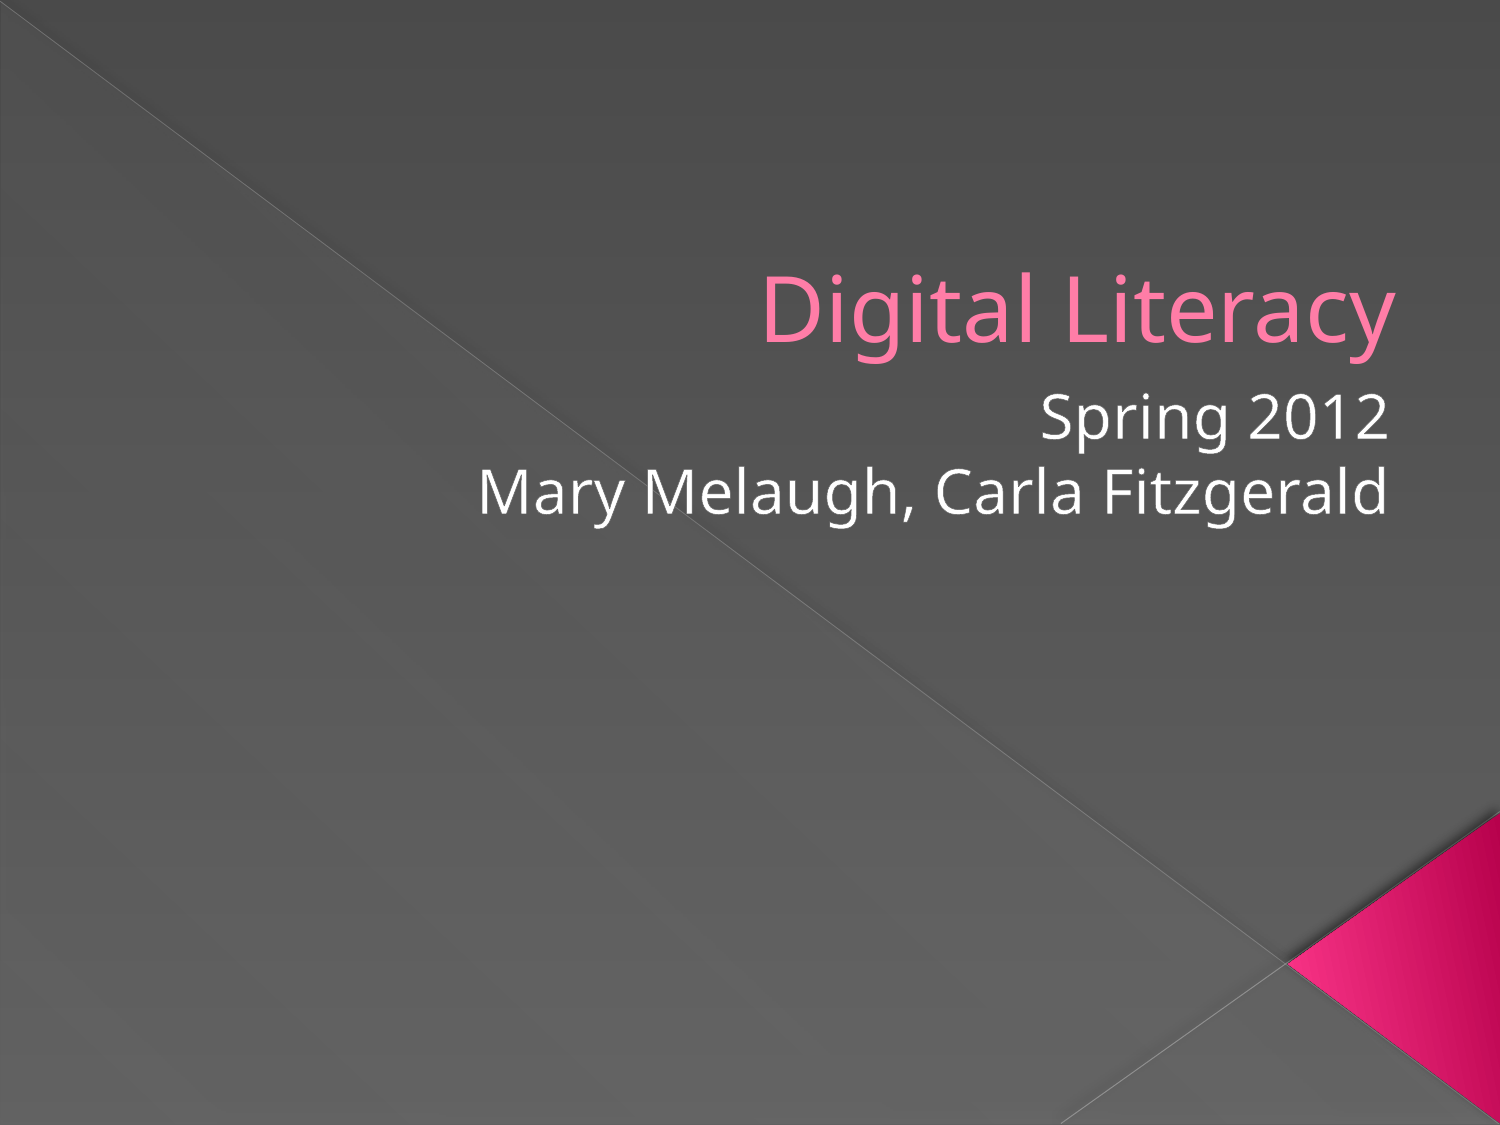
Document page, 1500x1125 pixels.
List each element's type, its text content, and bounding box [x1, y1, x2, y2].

subtitle Spring 2012 Mary Melaugh, Carla Fitzgerald [88, 369, 1412, 657]
title Digital Literacy [88, 127, 1412, 369]
